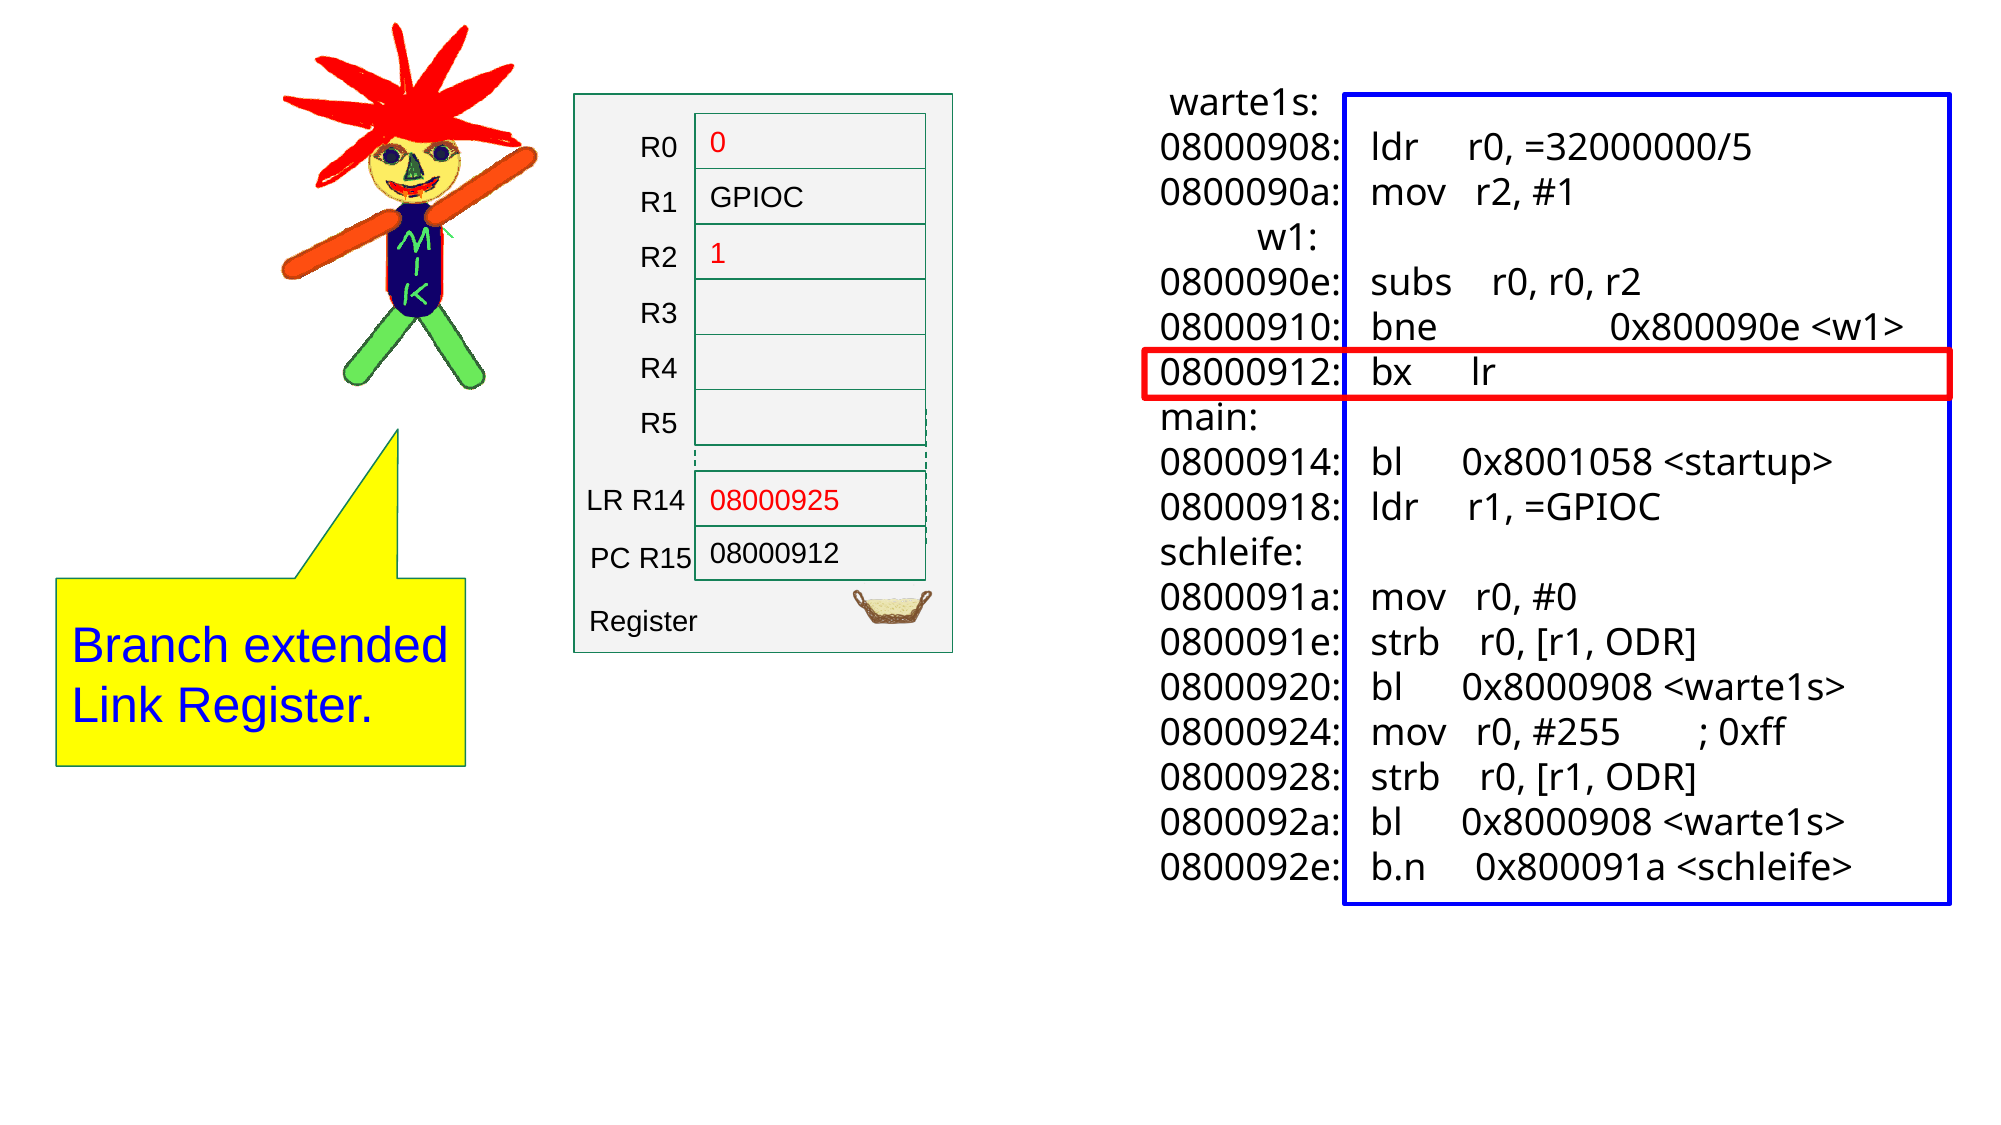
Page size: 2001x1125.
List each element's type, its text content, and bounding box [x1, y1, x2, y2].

text_box [1144, 350, 1950, 398]
text_box warte1s: 08000908: ldr r0, =32000000/5 0800090a: mov r2, #1 w1: 0800090e: subs r0, r0, r2 08000910: bne 0x800090e <w1> 08000912: bx lr main: 08000914: bl 0x8001058 <startup> 08000918: ldr r1, =GPIOC schleife: 0800091a: mov r0, #0 0800091e: strb r0, [r1, ODR] 08000920: bl 0x8000908 <warte1s> 08000924: mov r0, #255 ; 0xff 08000928: strb r0, [r1, ODR] 0800092a: bl 0x8000908 <warte1s> 0800092e: b.n 0x800091a <schleife> [1144, 398, 1344, 904]
text_box [1344, 94, 1950, 350]
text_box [573, 93, 953, 653]
text_box warte1s: 08000908: ldr r0, =32000000/5 0800090a: mov r2, #1 w1: 0800090e: subs r0, r0, r2 08000910: bne 0x800090e <w1> 08000912: bx lr main: 08000914: bl 0x8001058 <startup> 08000918: ldr r1, =GPIOC schleife: 0800091a: mov r0, #0 0800091e: strb r0, [r1, ODR] 08000920: bl 0x8000908 <warte1s> 08000924: mov r0, #255 ; 0xff 08000928: strb r0, [r1, ODR] 0800092a: bl 0x8000908 <warte1s> 0800092e: b.n 0x800091a <schleife> [1144, 70, 1950, 350]
text_box [1344, 398, 1950, 904]
picture [254, 13, 554, 399]
text_box Branch extended Link Register. [56, 429, 466, 767]
